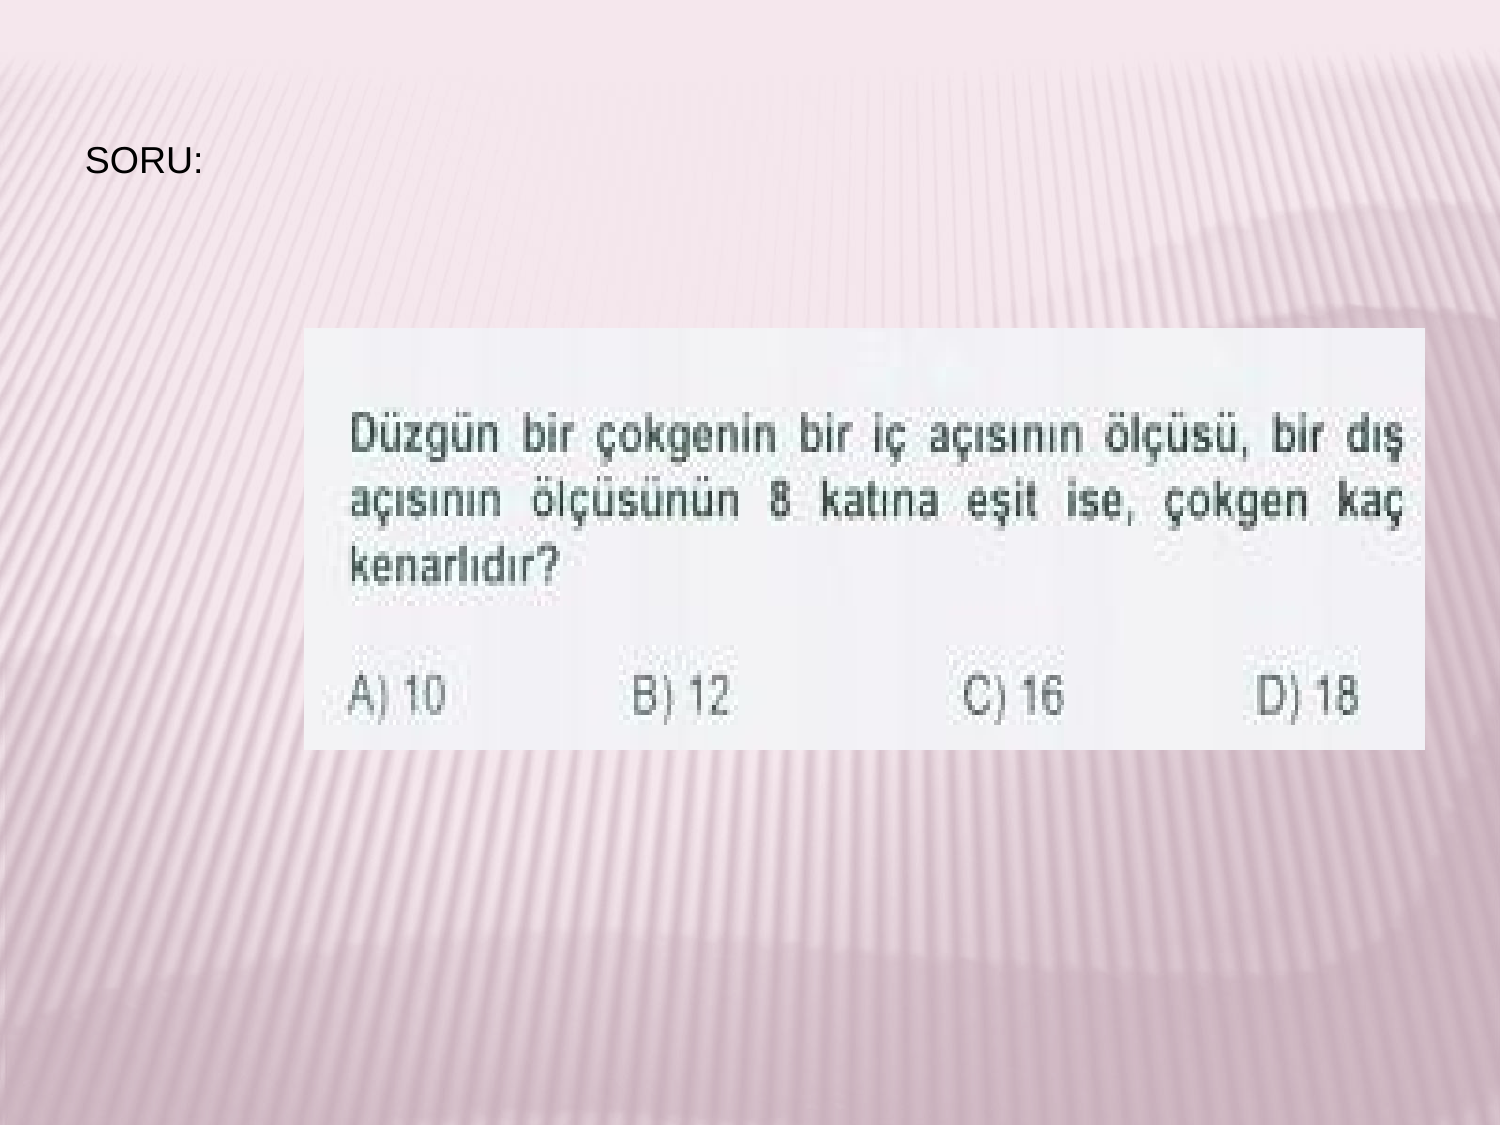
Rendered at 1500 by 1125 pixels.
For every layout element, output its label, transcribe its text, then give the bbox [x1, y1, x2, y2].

text_box SORU: [70, 128, 411, 189]
picture [304, 327, 1425, 751]
